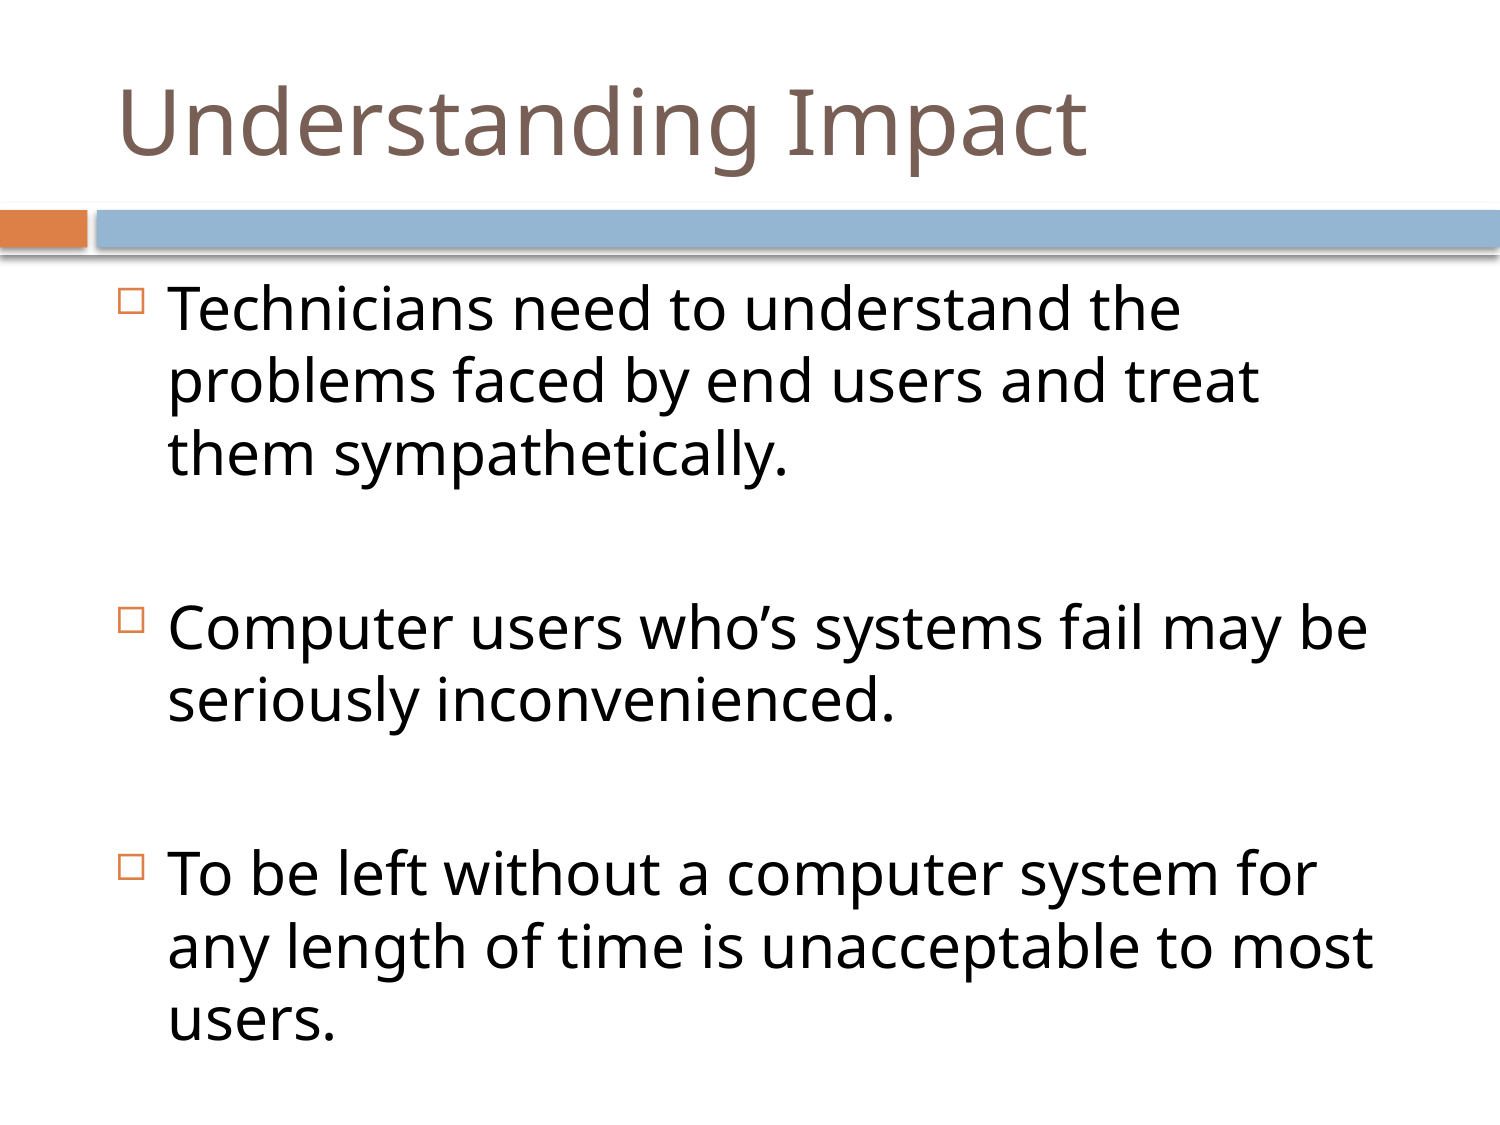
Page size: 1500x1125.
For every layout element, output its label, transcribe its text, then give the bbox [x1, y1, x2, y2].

list Technicians need to understand the problems faced by end users and treat them sympathetically. Computer users who’s systems fail may be seriously inconvenienced. To be left without a computer system for any length of time is unacceptable to most users. [100, 262, 1438, 1000]
title Understanding Impact [100, 37, 1438, 200]
